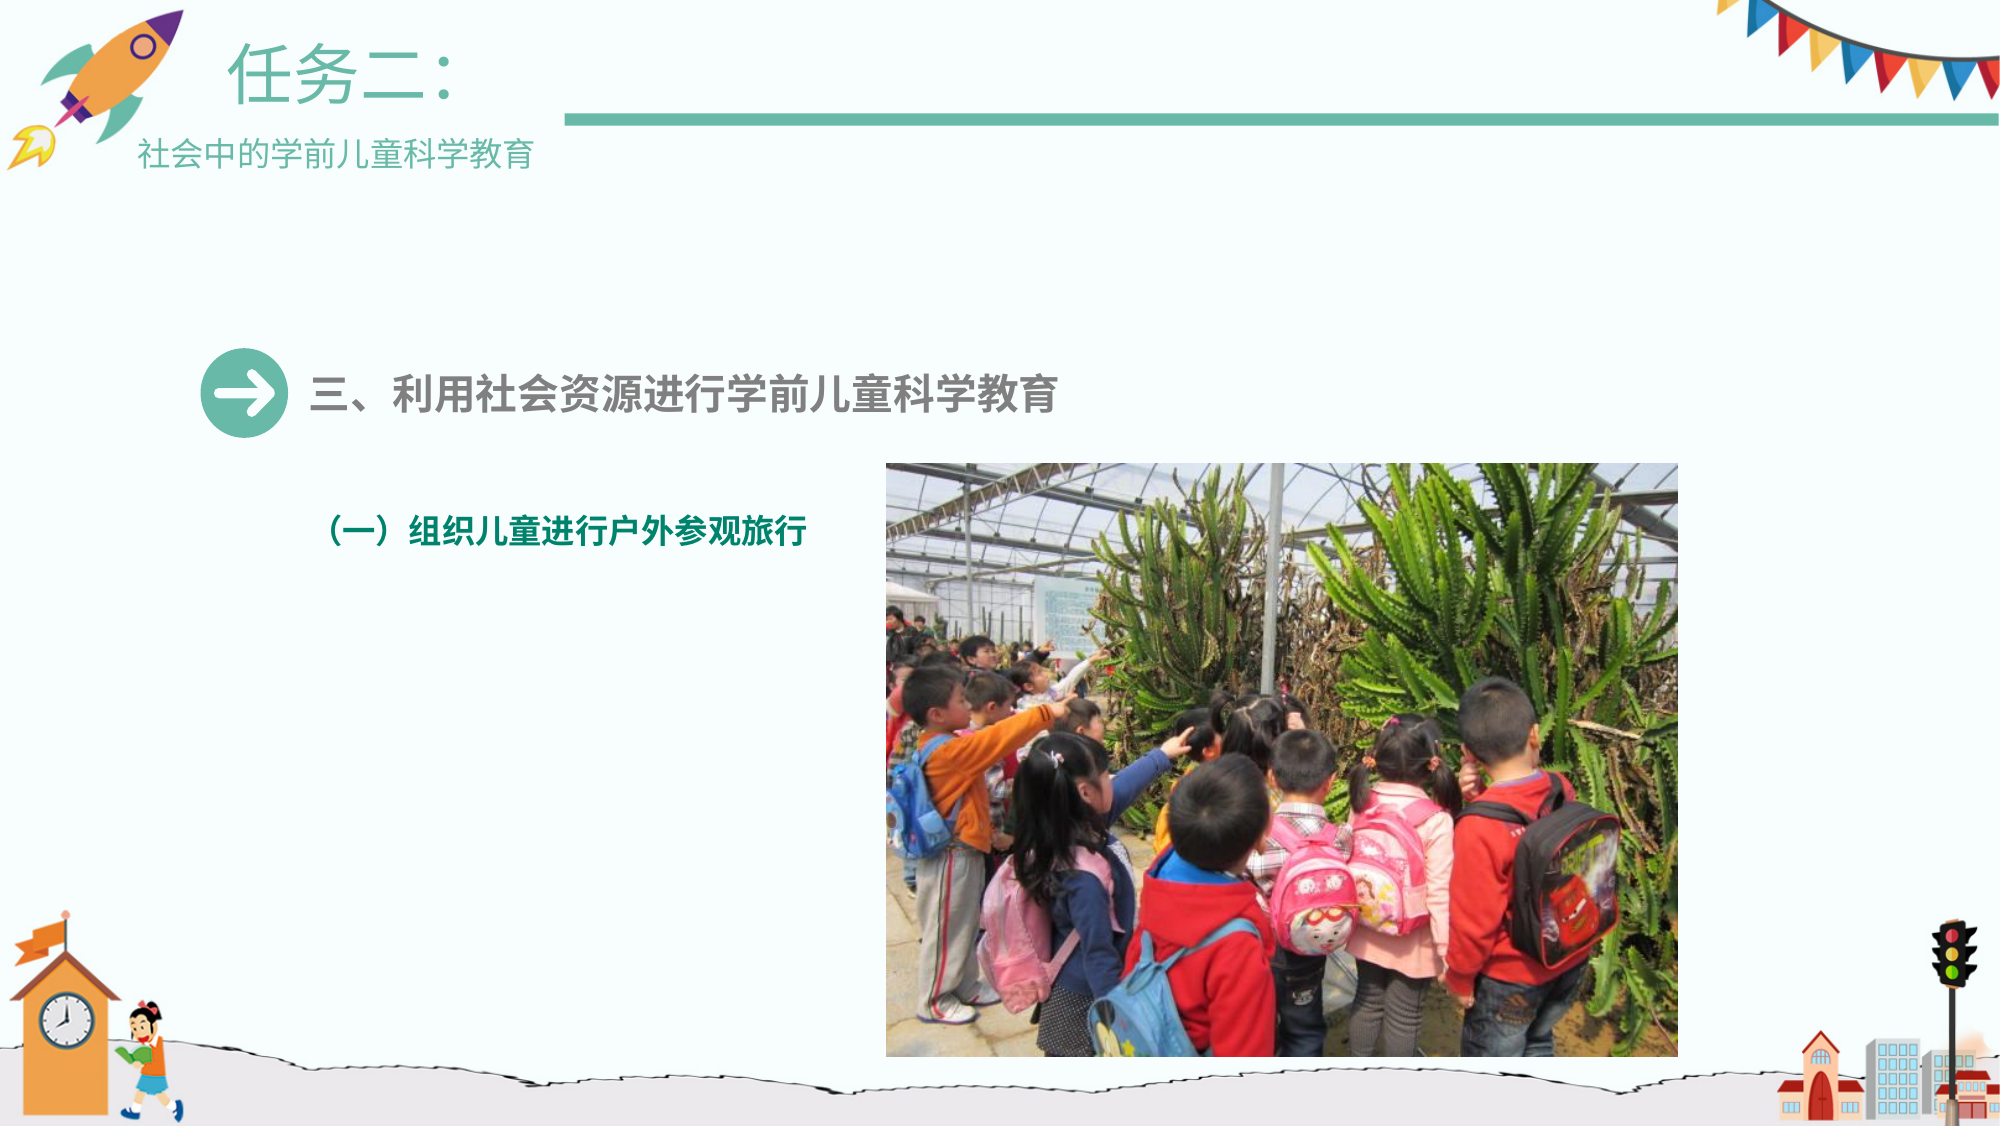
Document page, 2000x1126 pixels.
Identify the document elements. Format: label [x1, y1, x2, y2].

text_box [200, 347, 1738, 560]
text_box [132, 32, 2000, 174]
picture [0, 0, 2000, 1126]
